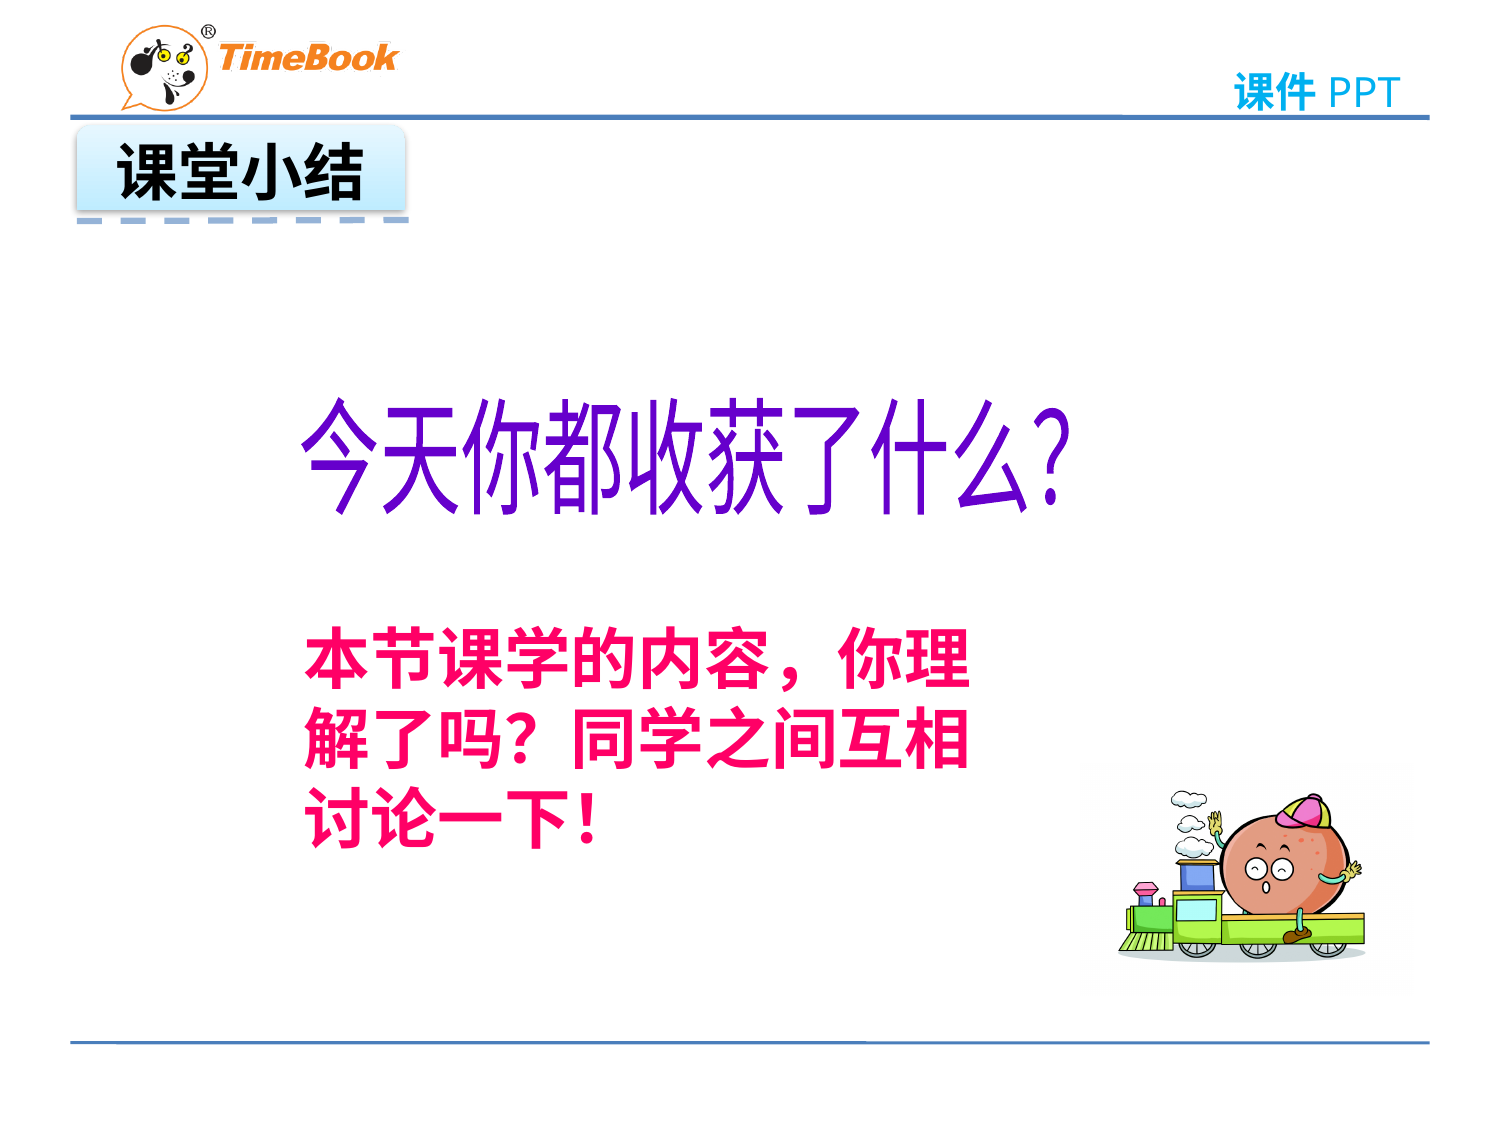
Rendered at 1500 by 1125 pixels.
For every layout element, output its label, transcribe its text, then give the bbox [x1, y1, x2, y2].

text_box 本节课学的内容，你理解了吗？同学之间互相讨论一下！ [289, 609, 1010, 865]
text_box 课堂小结 [76, 124, 406, 212]
picture [118, 22, 408, 113]
picture [1080, 762, 1414, 997]
